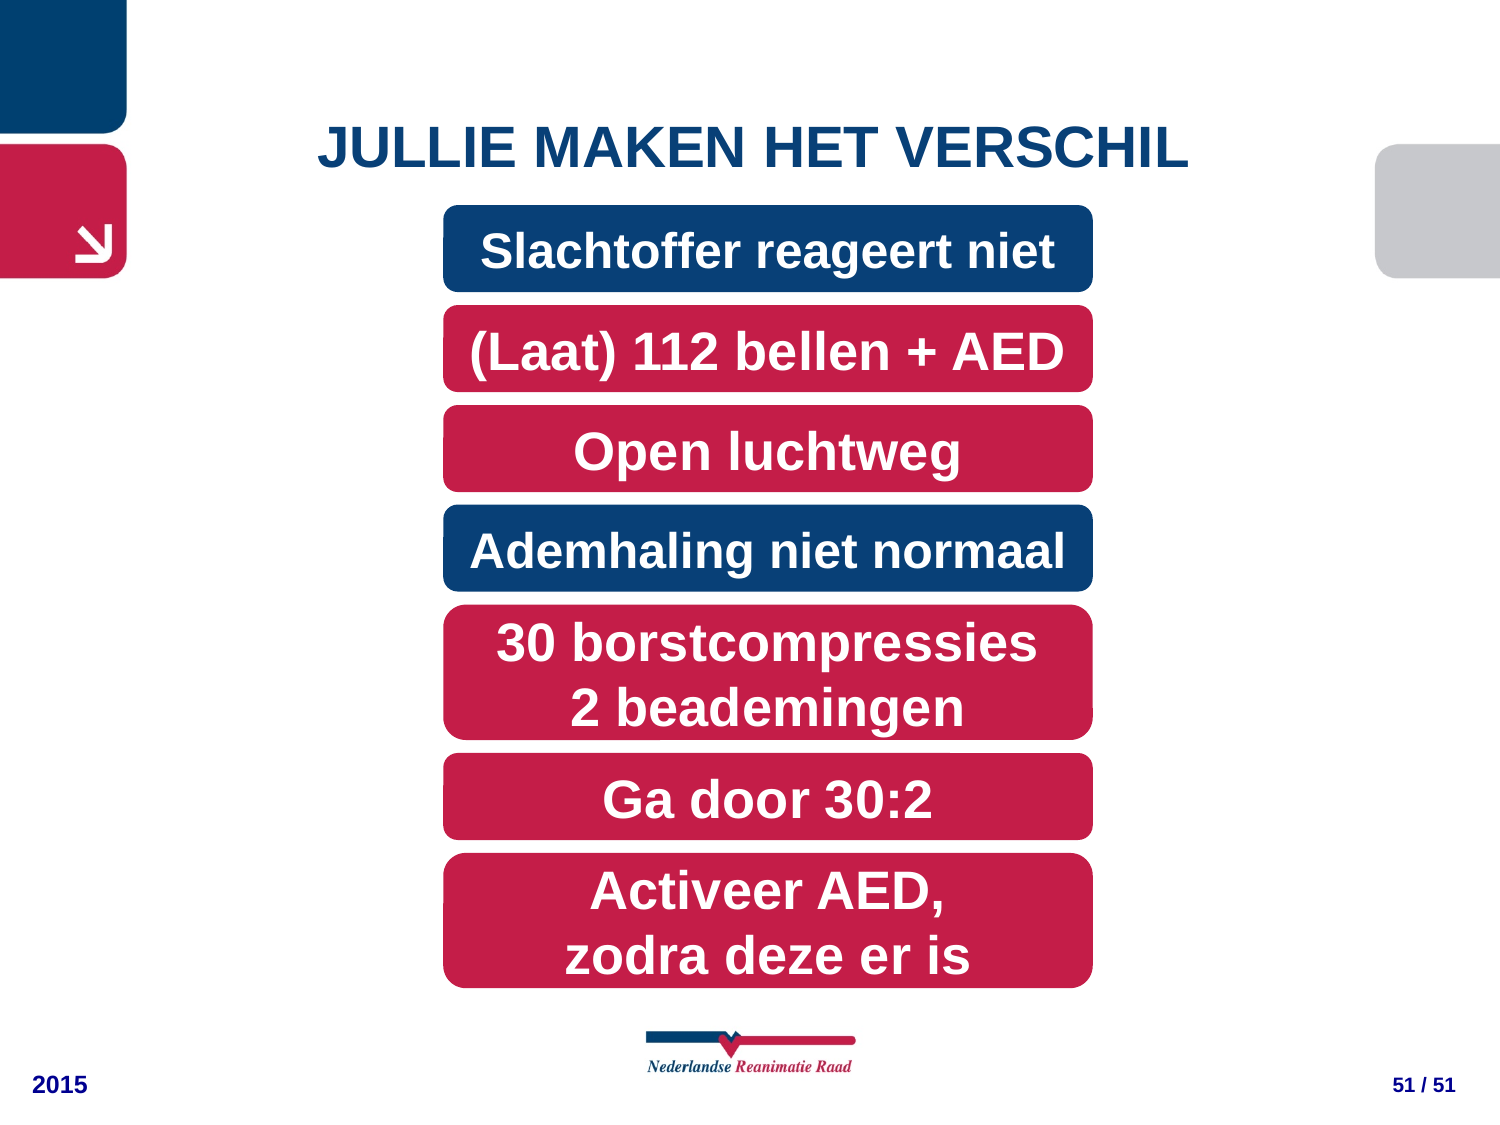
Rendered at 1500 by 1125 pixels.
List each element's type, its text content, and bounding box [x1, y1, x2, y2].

text_box JULLIE MAKEN HET VERSCHIL [36, 101, 1471, 177]
text_box Ademhaling niet normaal [441, 502, 1095, 594]
text_box (Laat) 112 bellen + AED [441, 302, 1095, 395]
text_box 30 borstcompressies 2 beademingen [441, 602, 1095, 743]
text_box Open luchtweg [441, 402, 1095, 495]
text_box Slachtoffer reageert niet [441, 202, 1095, 295]
text_box Activeer AED, zodra deze er is [441, 850, 1095, 991]
text_box Ga door 30:2 [441, 750, 1095, 843]
picture [0, 0, 1500, 1125]
